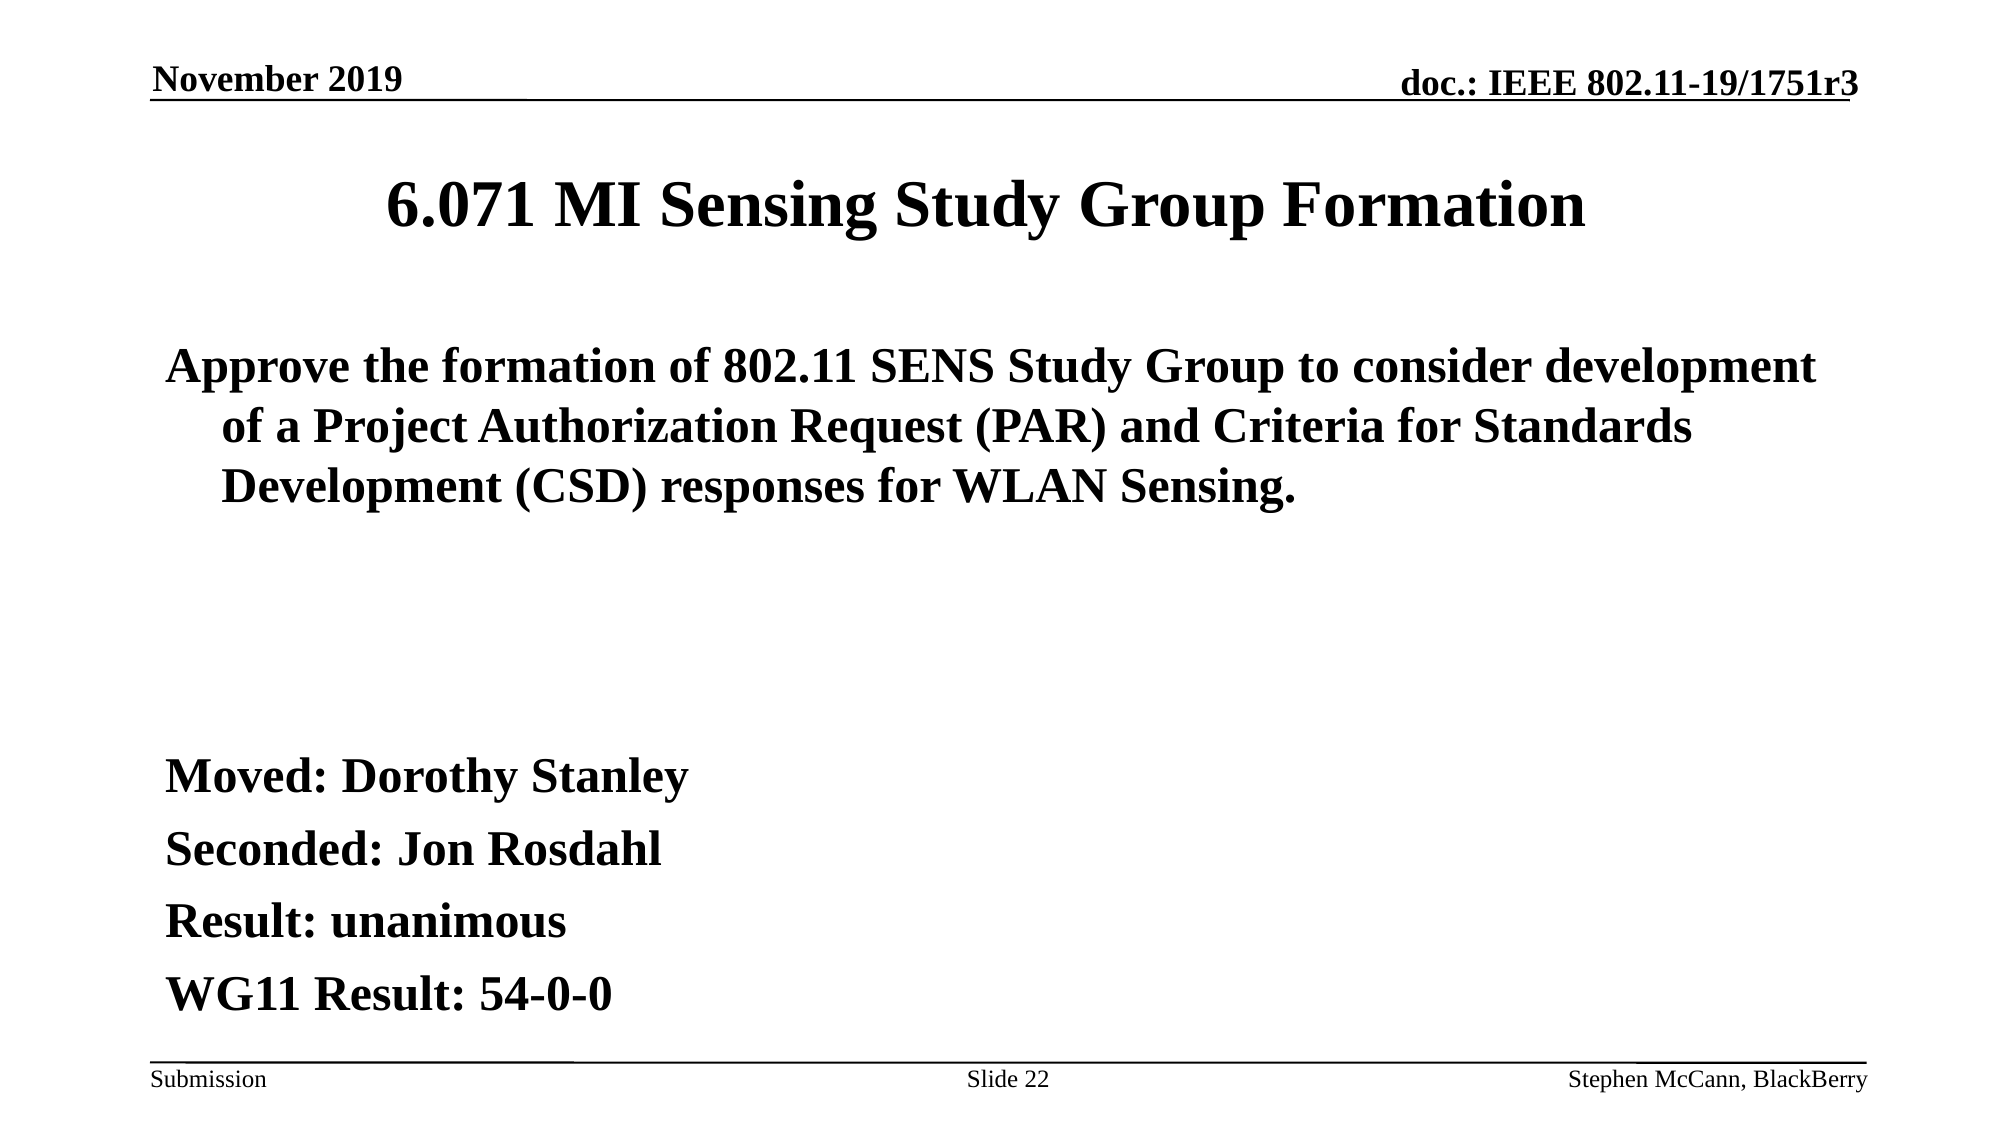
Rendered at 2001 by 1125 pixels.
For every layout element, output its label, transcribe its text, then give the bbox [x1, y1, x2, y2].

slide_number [152, 54, 563, 100]
footer Stephen McCann, BlackBerry [1171, 1061, 1869, 1093]
title 6.071 MI Sensing Study Group Formation [74, 112, 1901, 288]
slide_number Slide 22 [950, 1061, 1067, 1123]
list Approve the formation of 802.11 SENS Study Group to consider development of a Project Authorization Request (PAR) and Criteria for Standards Development (CSD) responses for WLAN Sensing. Moved: Dorothy Stanley Seconded: Jon Rosdahl Result: unanimous WG11 Result: 54-0-0 [149, 324, 1850, 1038]
